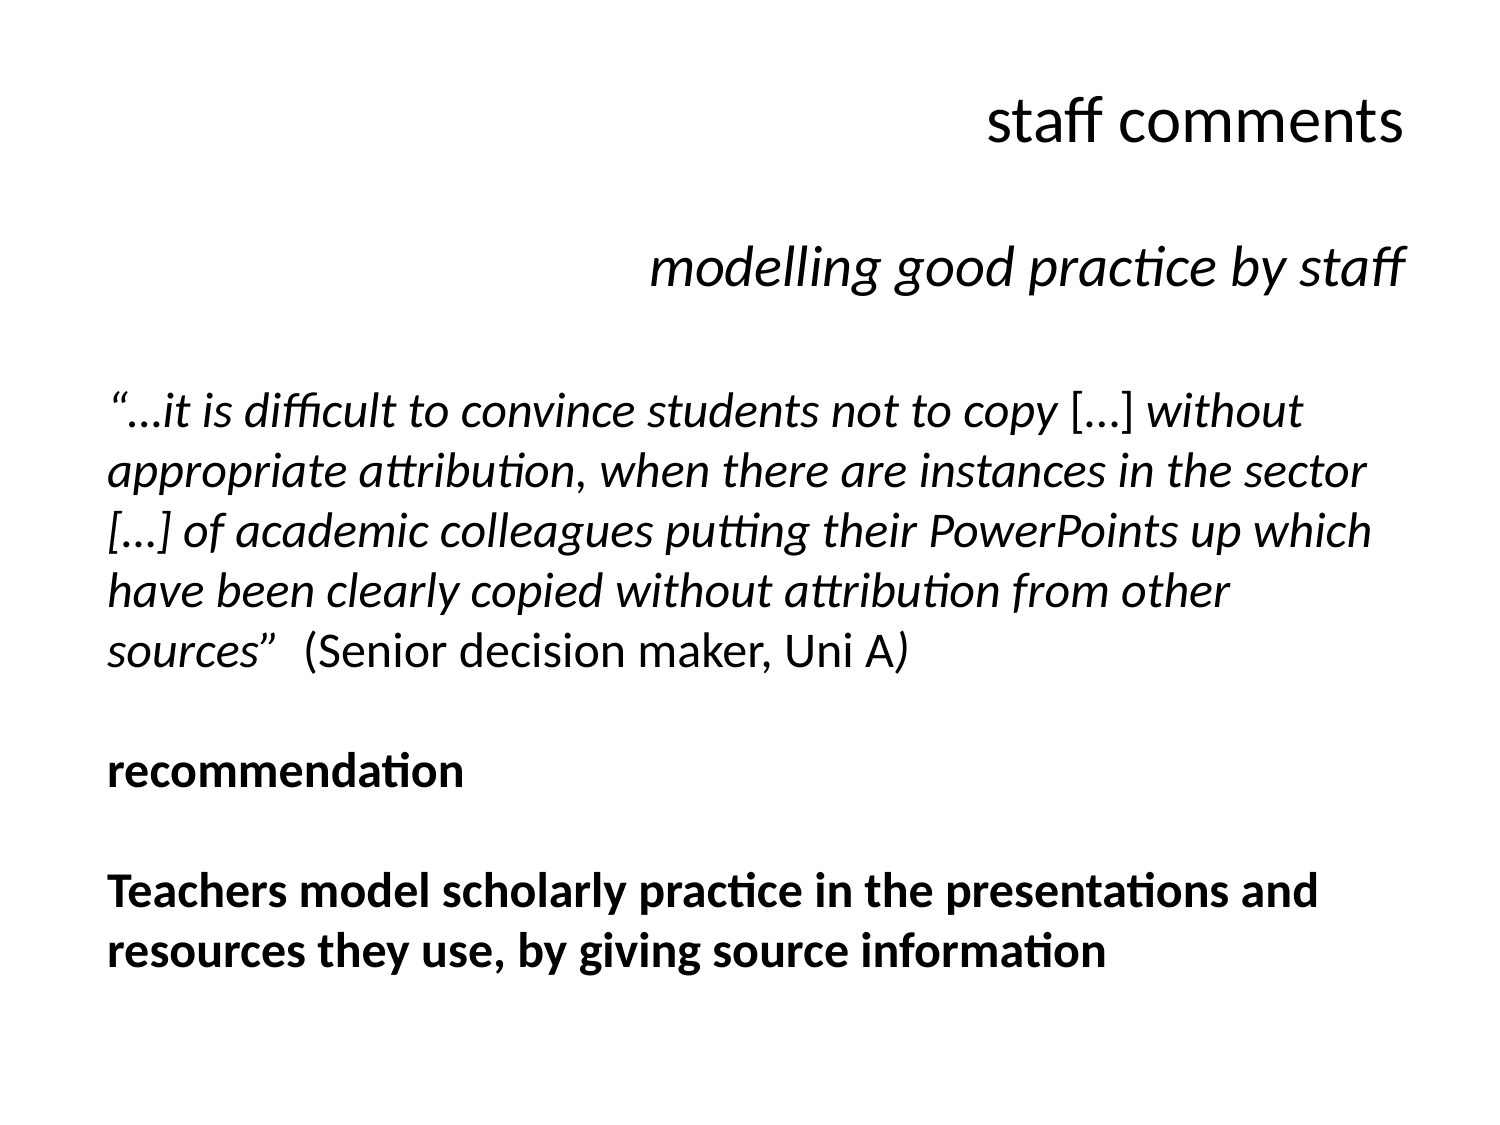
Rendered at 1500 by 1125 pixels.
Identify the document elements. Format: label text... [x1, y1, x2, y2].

text_box staff comments modelling good practice by staff “…it is difficult to convince students not to copy […] without appropriate attribution, when there are instances in the sector […] of academic colleagues putting their PowerPoints up which have been clearly copied without attribution from other sources” (Senior decision maker, Uni A) recommendation Teachers model scholarly practice in the presentations and resources they use, by giving source information [92, 60, 1420, 986]
